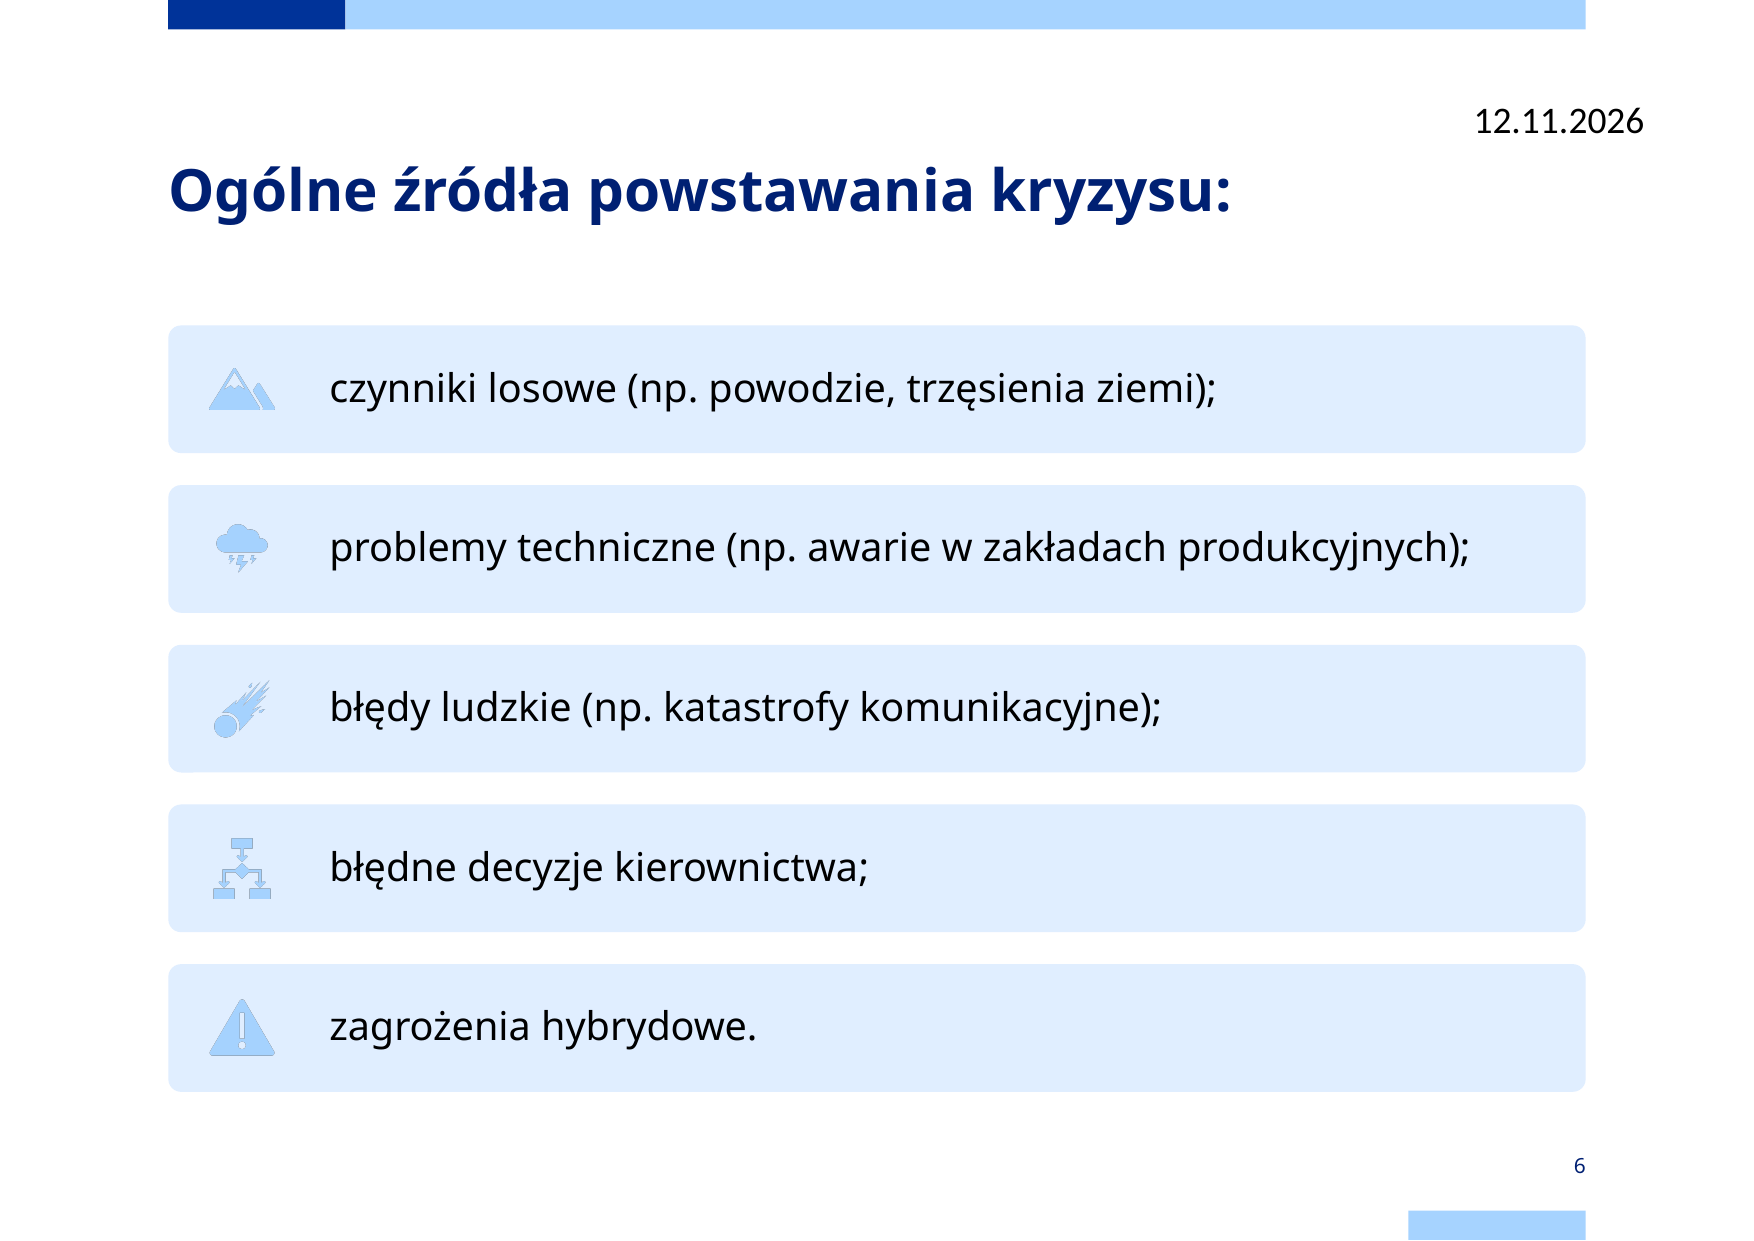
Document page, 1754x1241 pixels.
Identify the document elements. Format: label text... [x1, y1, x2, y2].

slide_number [1458, 88, 1754, 146]
slide_number 6 [1408, 1151, 1586, 1182]
title Ogólne źródła powstawania kryzysu: [168, 147, 1586, 324]
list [168, 324, 1586, 1093]
